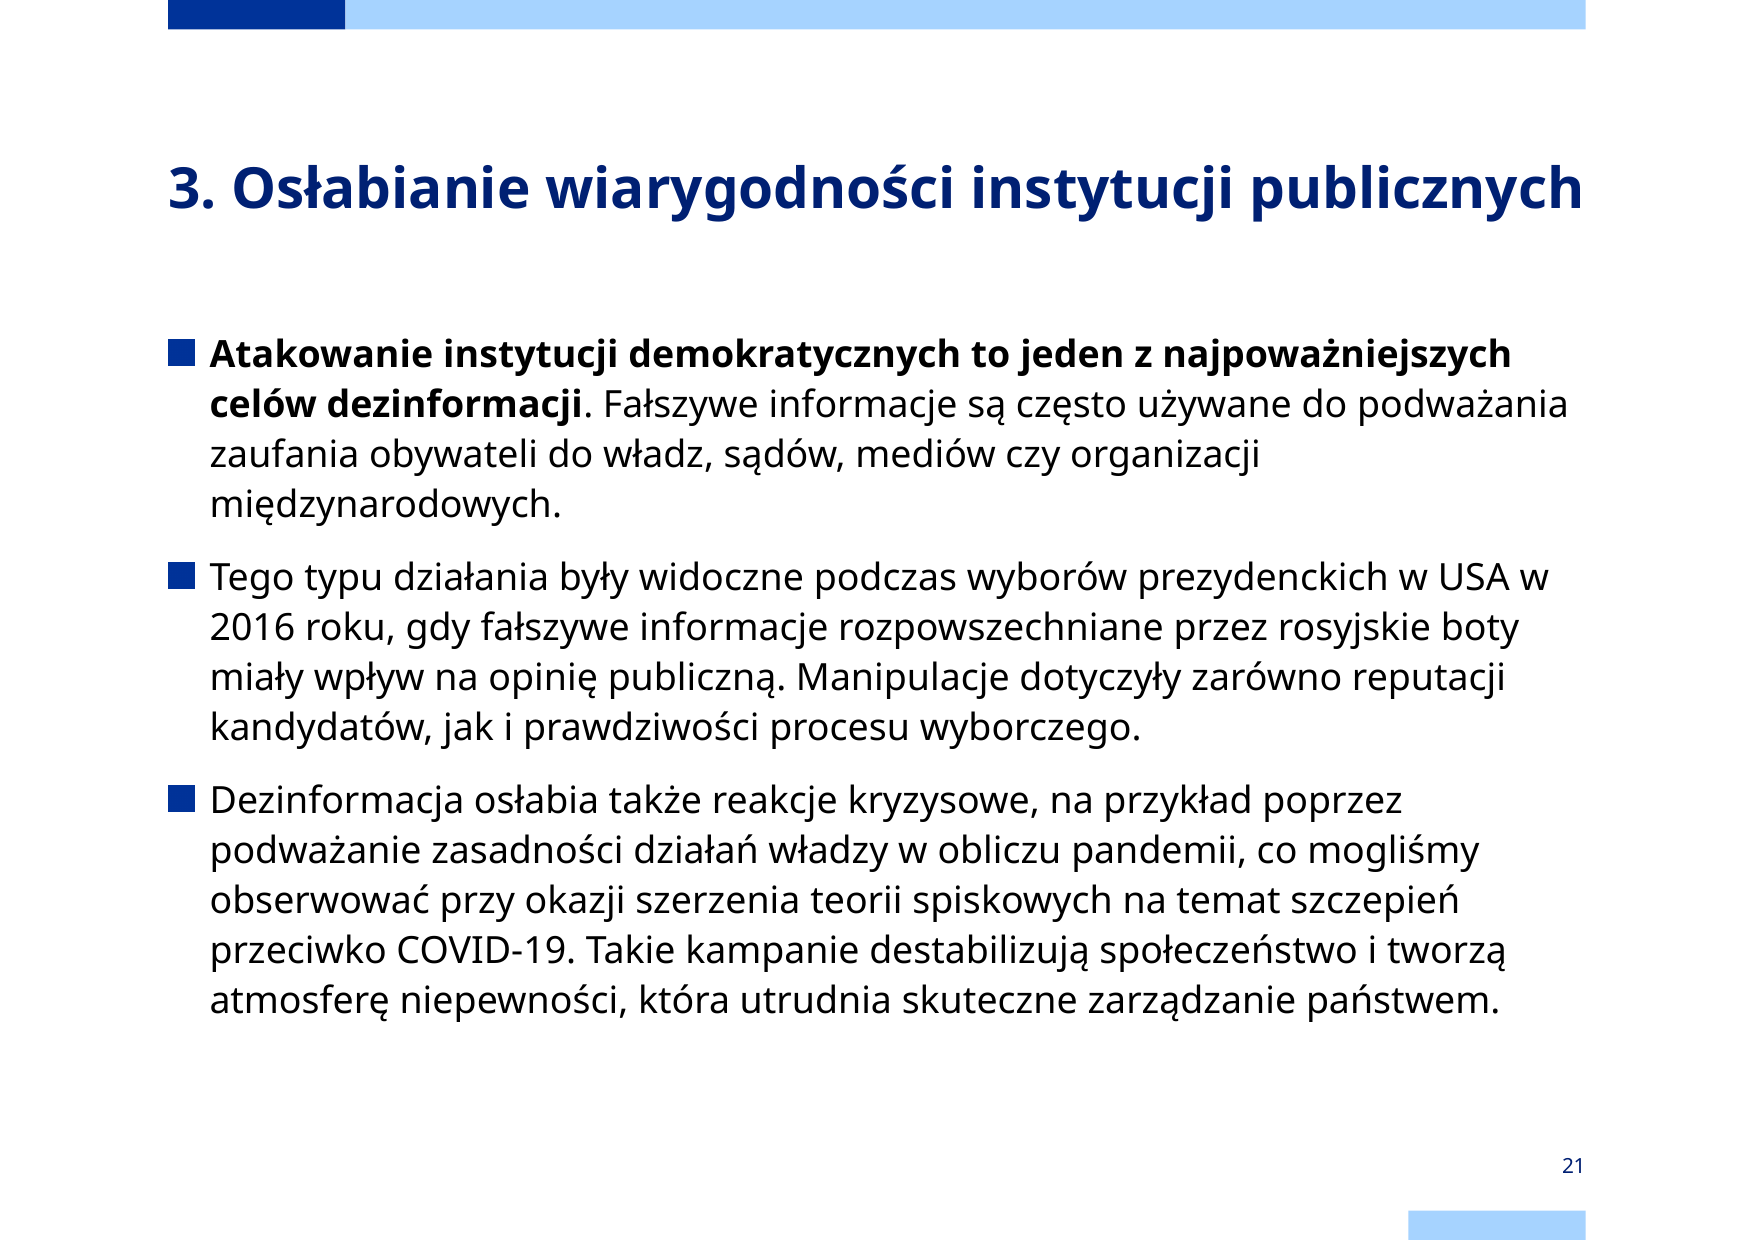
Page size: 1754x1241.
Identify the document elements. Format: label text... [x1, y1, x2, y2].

title 3. Osłabianie wiarygodności instytucji publicznych [168, 147, 1586, 324]
slide_number 21 [1408, 1151, 1586, 1182]
picture [168, 339, 195, 366]
picture [168, 562, 195, 589]
list Atakowanie instytucji demokratycznych to jeden z najpoważniejszych celów dezinformacji. Fałszywe informacje są często używane do podważania zaufania obywateli do władz, sądów, mediów czy organizacji międzynarodowych. Tego typu działania były widoczne podczas wyborów prezydenckich w USA w 2016 roku, gdy fałszywe informacje rozpowszechniane przez rosyjskie boty miały wpływ na opinię publiczną. Manipulacje dotyczyły zarówno reputacji kandydatów, jak i prawdziwości procesu wyborczego. Dezinformacja osłabia także reakcje kryzysowe, na przykład poprzez podważanie zasadności działań władzy w obliczu pandemii, co mogliśmy obserwować przy okazji szerzenia teorii spiskowych na temat szczepień przeciwko COVID-19. Takie kampanie destabilizują społeczeństwo i tworzą atmosferę niepewności, która utrudnia skuteczne zarządzanie państwem. [168, 324, 1586, 1093]
picture [168, 785, 195, 812]
